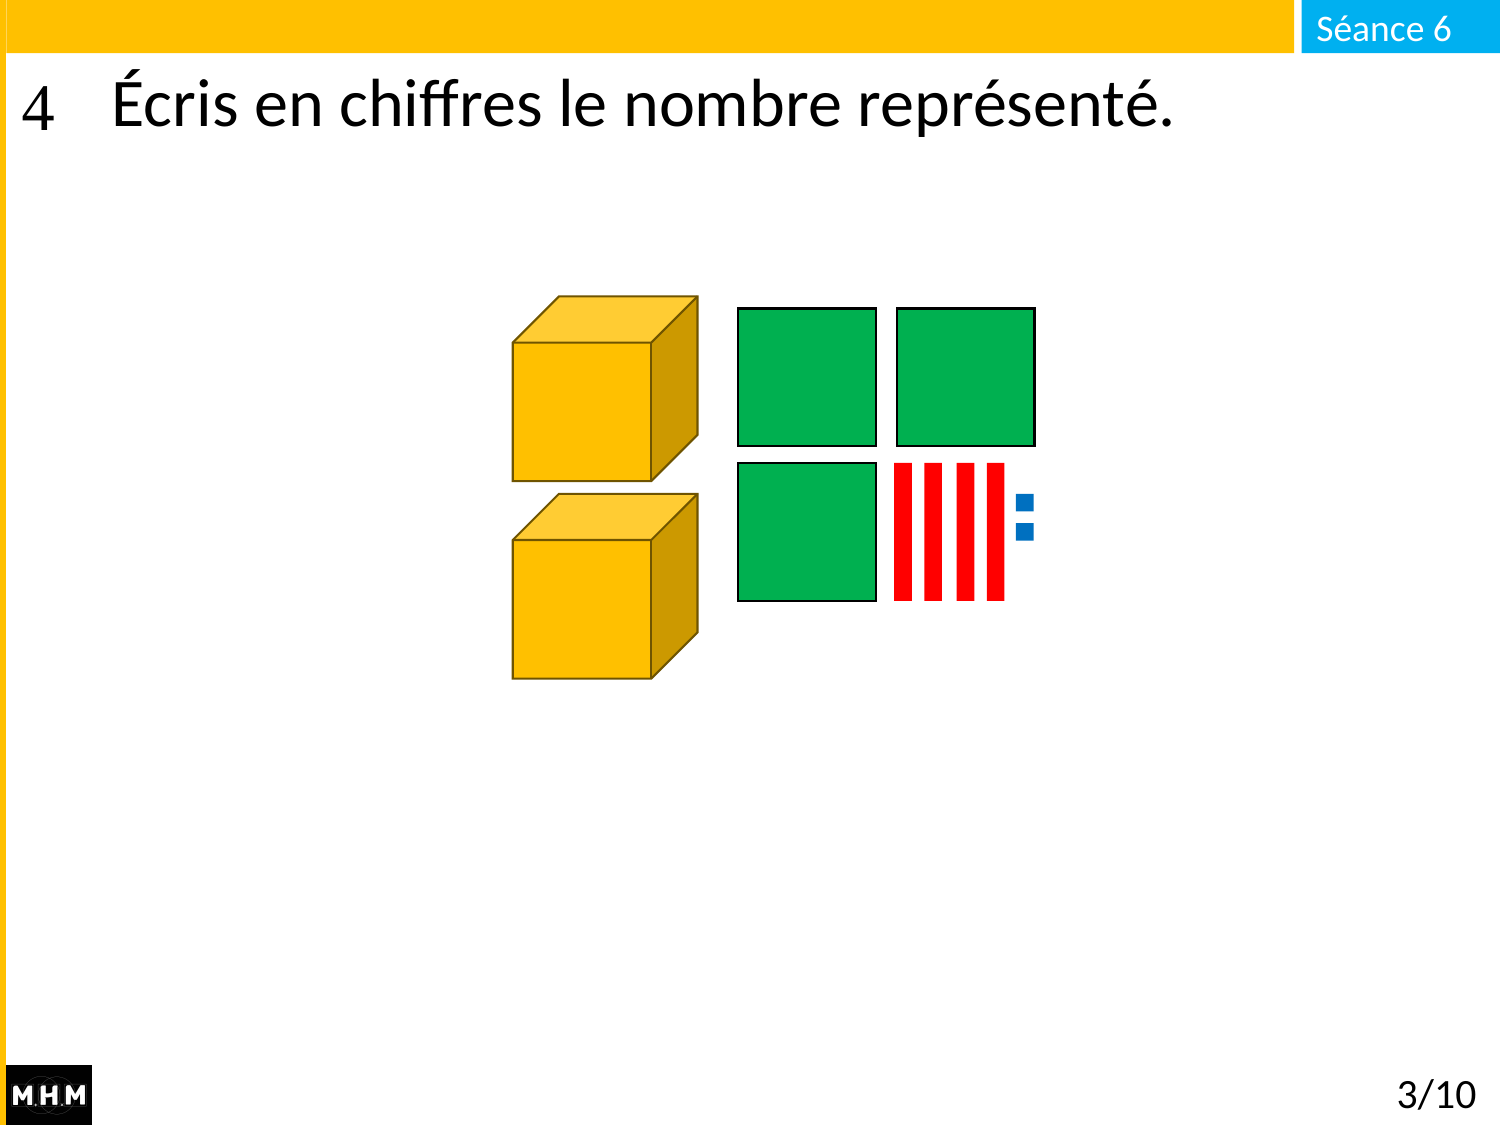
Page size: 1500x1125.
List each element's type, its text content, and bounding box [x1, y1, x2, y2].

title Écris en chiffres le nombre représenté. [96, 60, 1391, 150]
text_box [923, 462, 943, 602]
list 3/10 [1373, 1064, 1500, 1125]
text_box [986, 462, 1006, 602]
text_box [1015, 522, 1035, 542]
text_box [517, 298, 693, 341]
text_box [896, 307, 1036, 447]
text_box [1015, 493, 1035, 512]
text_box [956, 462, 975, 602]
text_box [511, 295, 699, 483]
text_box [737, 462, 877, 602]
picture [6, 1065, 92, 1125]
text_box [511, 492, 699, 680]
text_box [737, 307, 877, 447]
text_box [893, 462, 913, 602]
